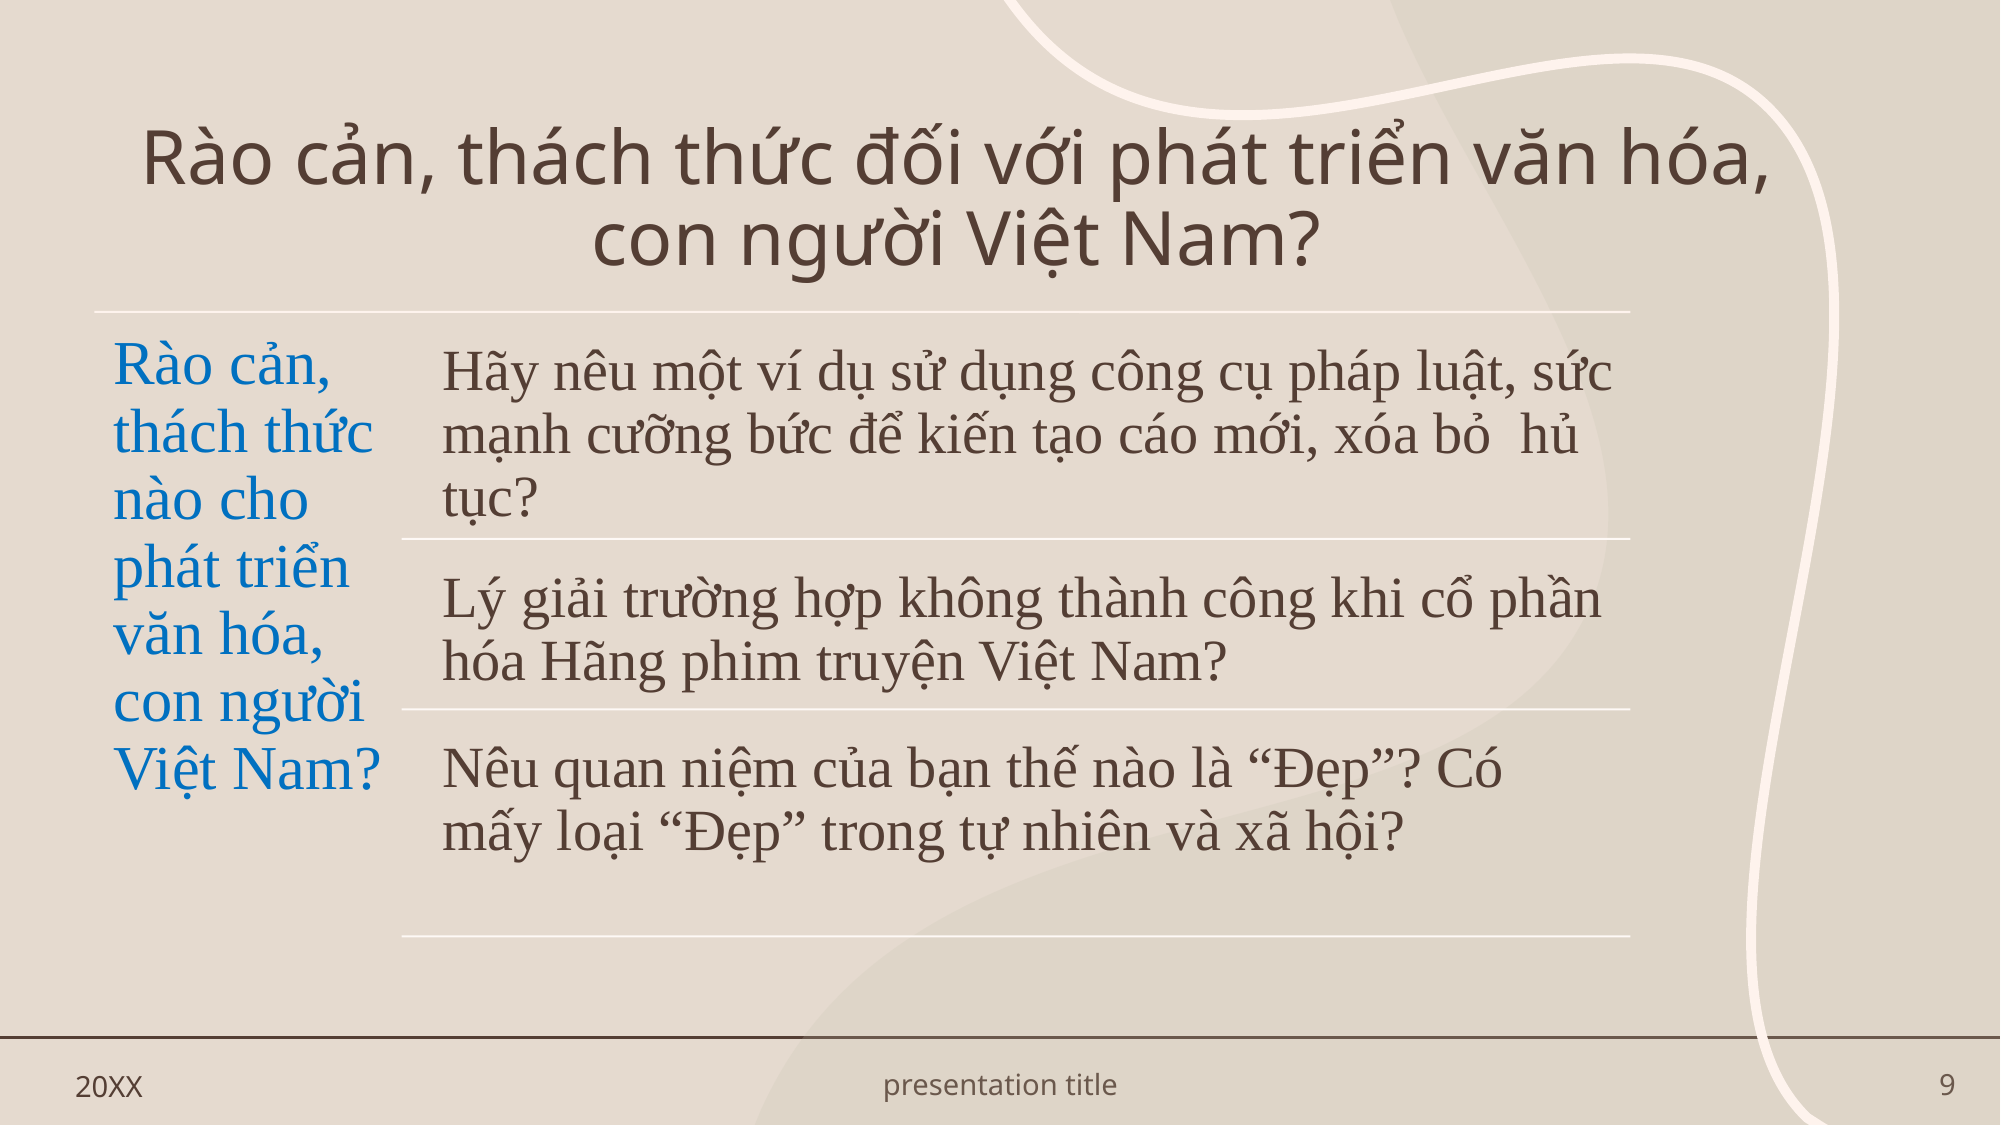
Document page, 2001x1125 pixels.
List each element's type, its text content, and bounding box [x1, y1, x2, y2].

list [94, 311, 1631, 948]
title Rào cản, thách thức đối với phát triển văn hóa, con người Việt Nam? [94, 115, 1820, 286]
footer presentation title [718, 1060, 1283, 1112]
slide_number 20XX [60, 1060, 222, 1112]
slide_number 9 [1808, 1060, 1971, 1112]
